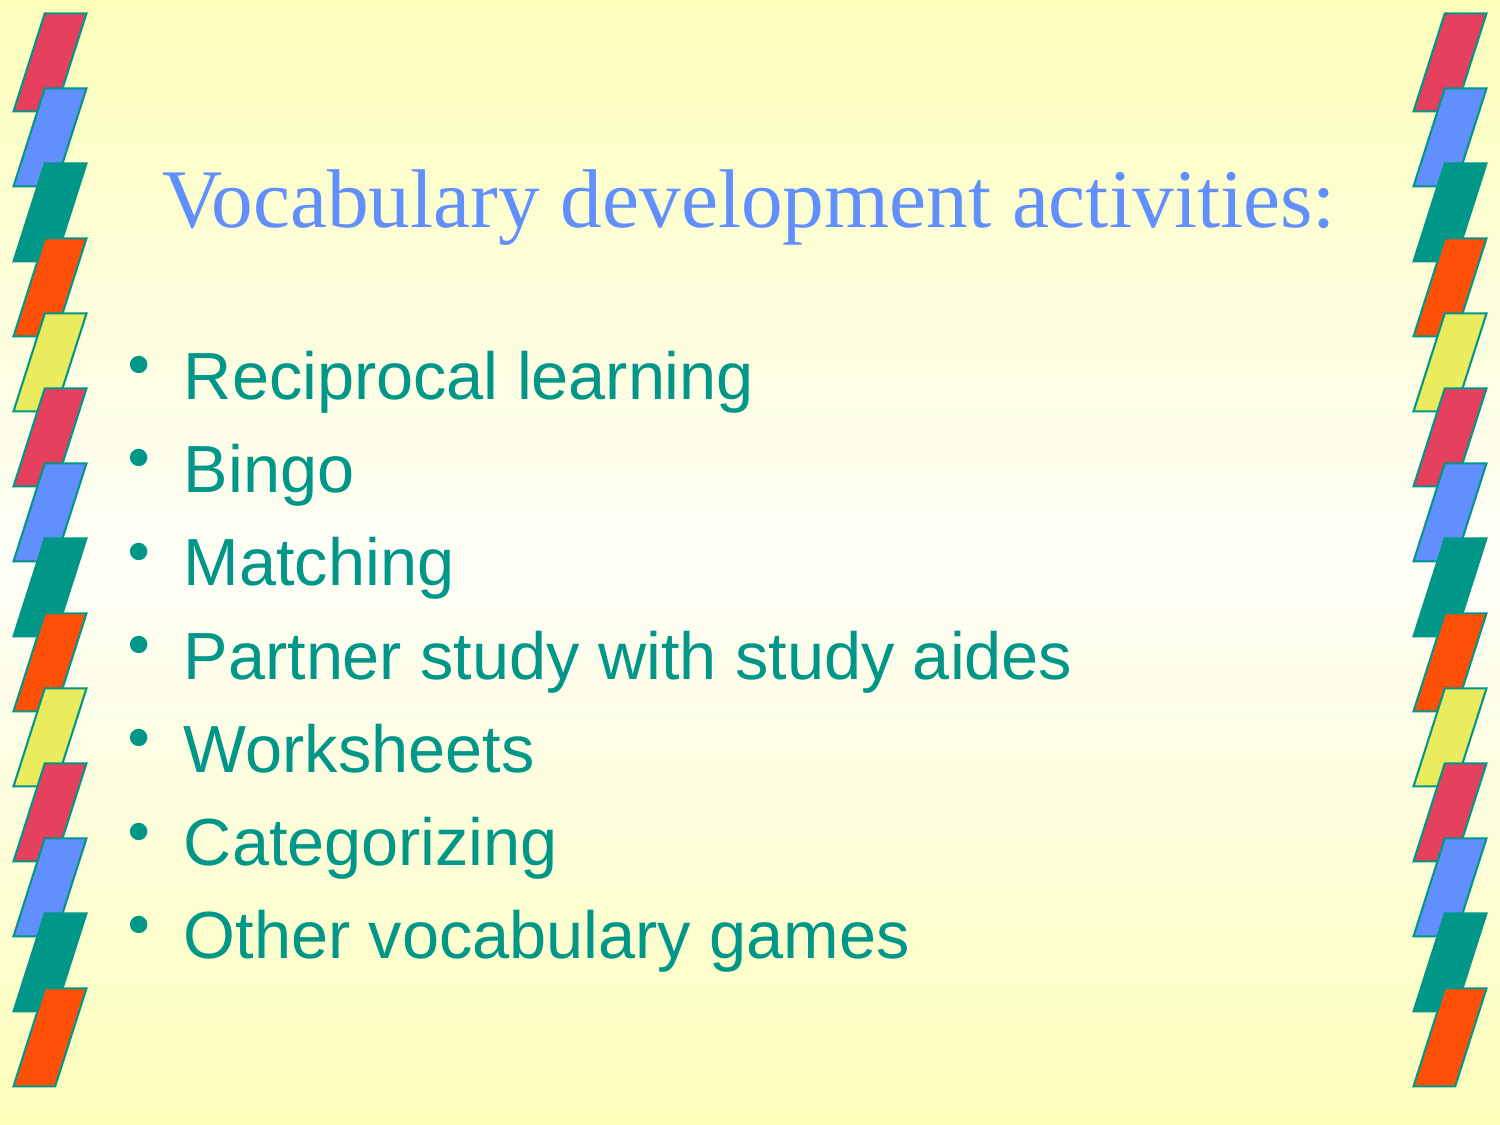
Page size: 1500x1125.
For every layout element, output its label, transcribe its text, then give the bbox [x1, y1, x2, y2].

title Vocabulary development activities: [112, 99, 1388, 288]
list Reciprocal learning Bingo Matching Partner study with study aides Worksheets Categorizing Other vocabulary games [112, 324, 1388, 1000]
